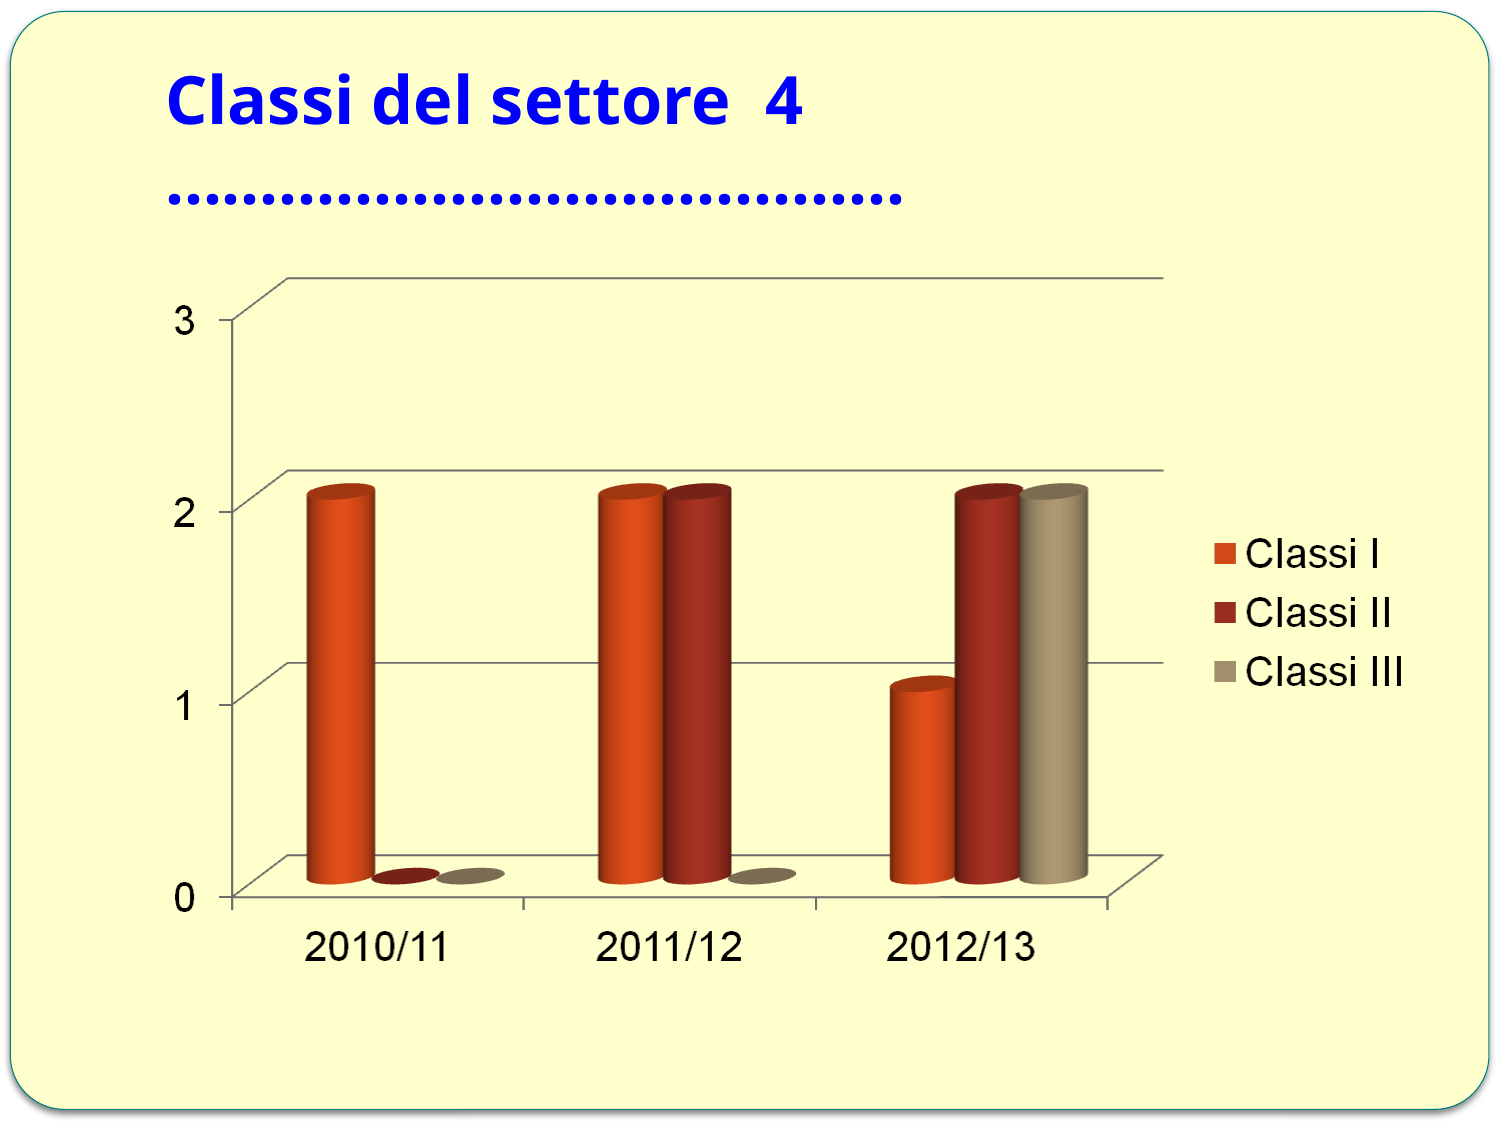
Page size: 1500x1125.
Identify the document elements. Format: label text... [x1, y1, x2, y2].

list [141, 228, 1434, 996]
title Classi del settore 4 ………………………………… [149, 44, 1426, 227]
